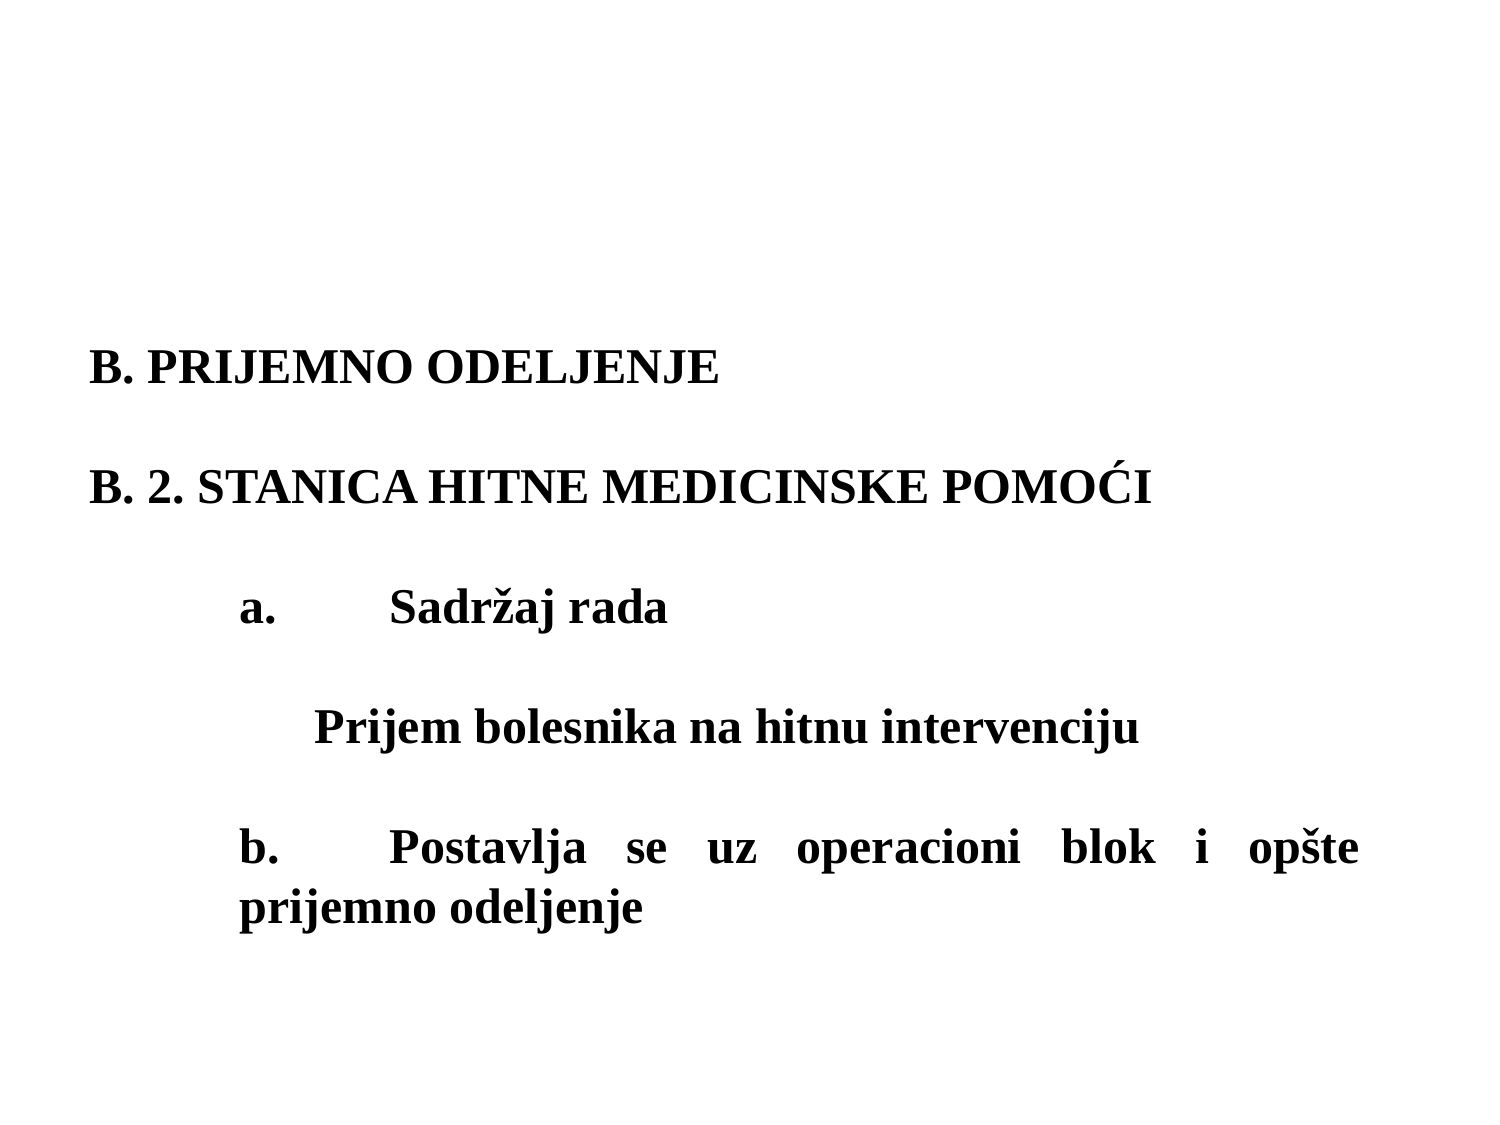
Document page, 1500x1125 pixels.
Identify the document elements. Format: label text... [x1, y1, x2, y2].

text_box B. PRIJEMNO ODELJENJE B. 2. STANICA HITNE MEDICINSKE POMOĆI a. Sadržaj rada Prijem bolesnika na hitnu intervenciju b. Postavlja se uz operacioni blok i opšte prijemno odeljenje [75, 325, 1375, 1001]
